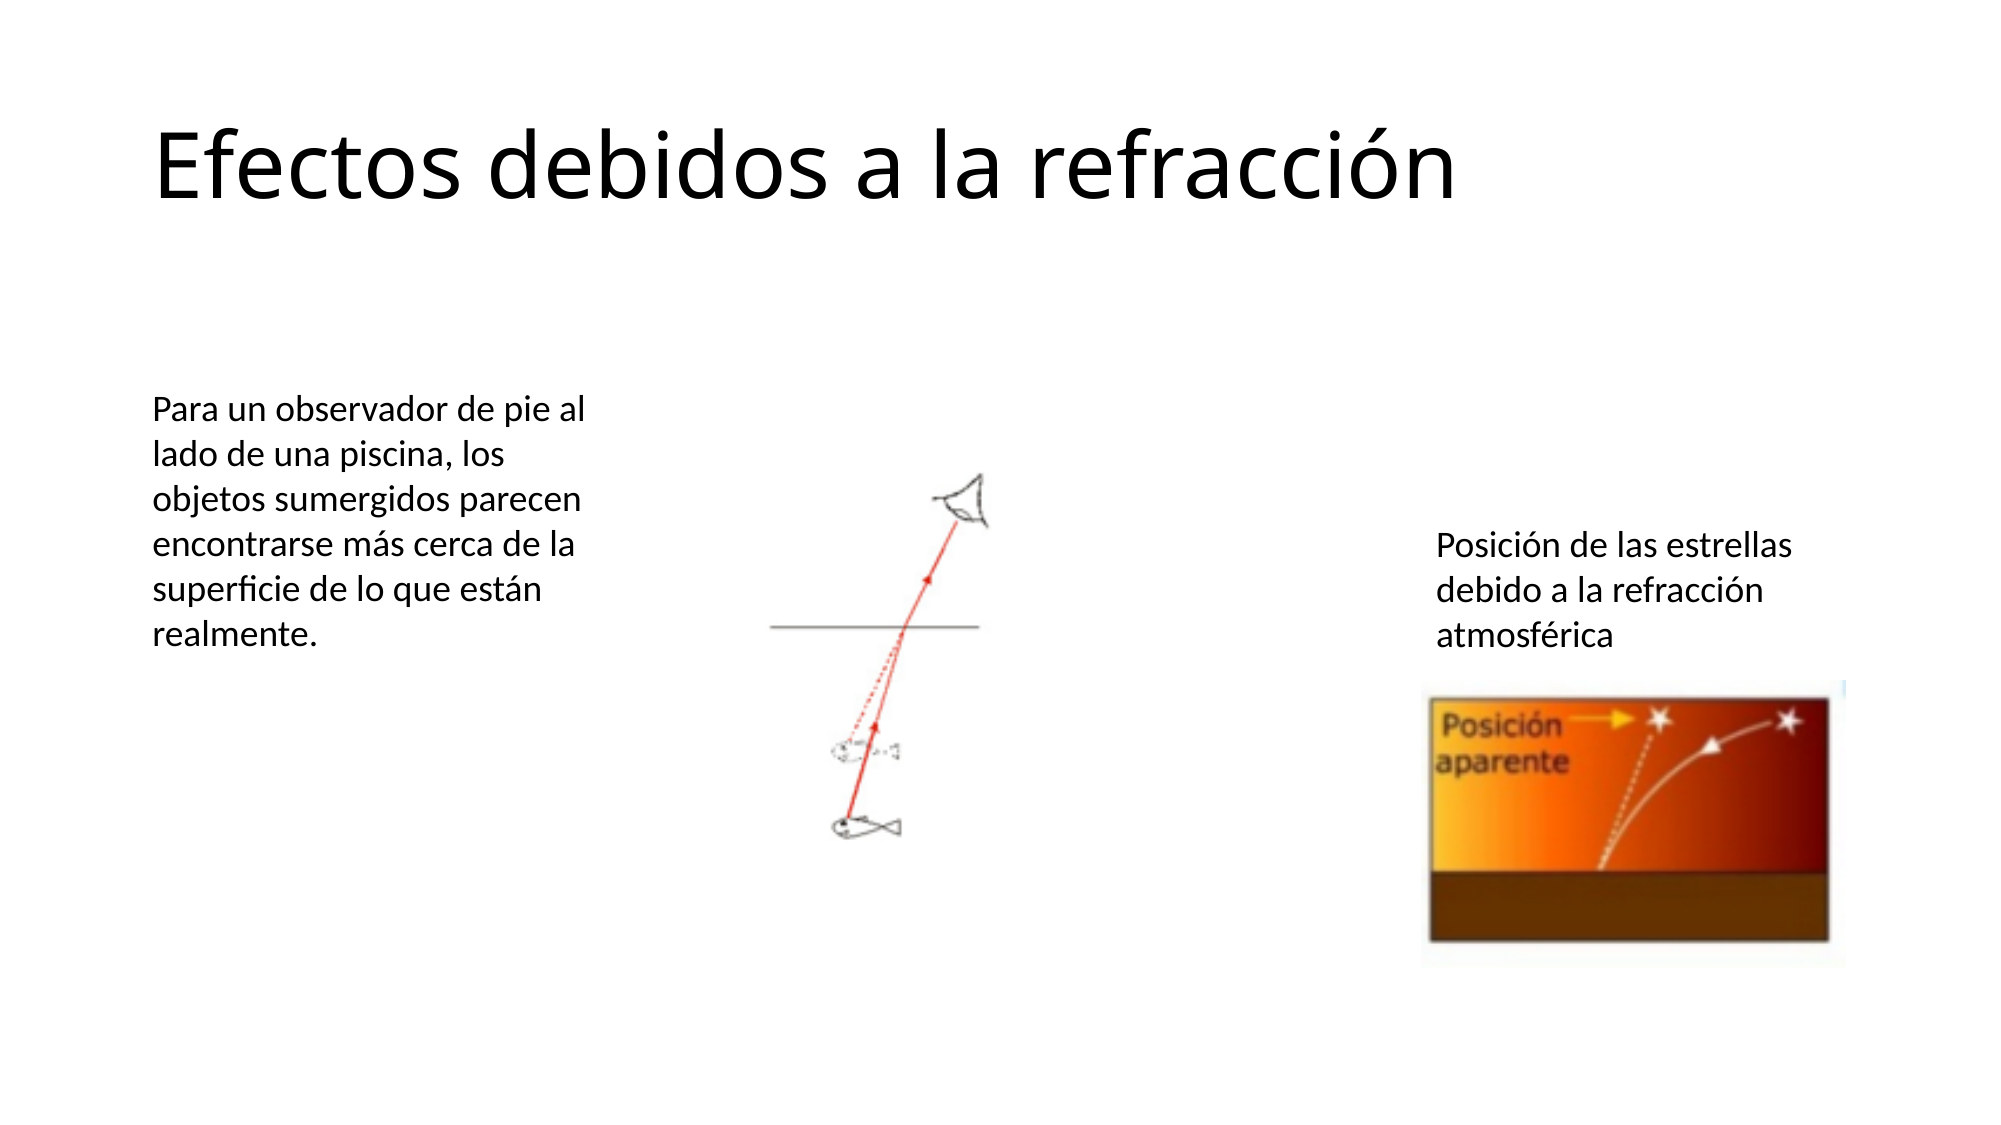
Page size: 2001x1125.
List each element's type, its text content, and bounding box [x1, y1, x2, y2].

title Efectos debidos a la refracción [137, 59, 1863, 278]
text_box Para un observador de pie al lado de una piscina, los objetos sumergidos parecen encontrarse más cerca de la superficie de lo que están realmente. [137, 376, 610, 661]
picture [733, 446, 1057, 848]
picture [1421, 680, 1846, 968]
text_box Posición de las estrellas debido a la refracción atmosférica [1421, 512, 1825, 663]
